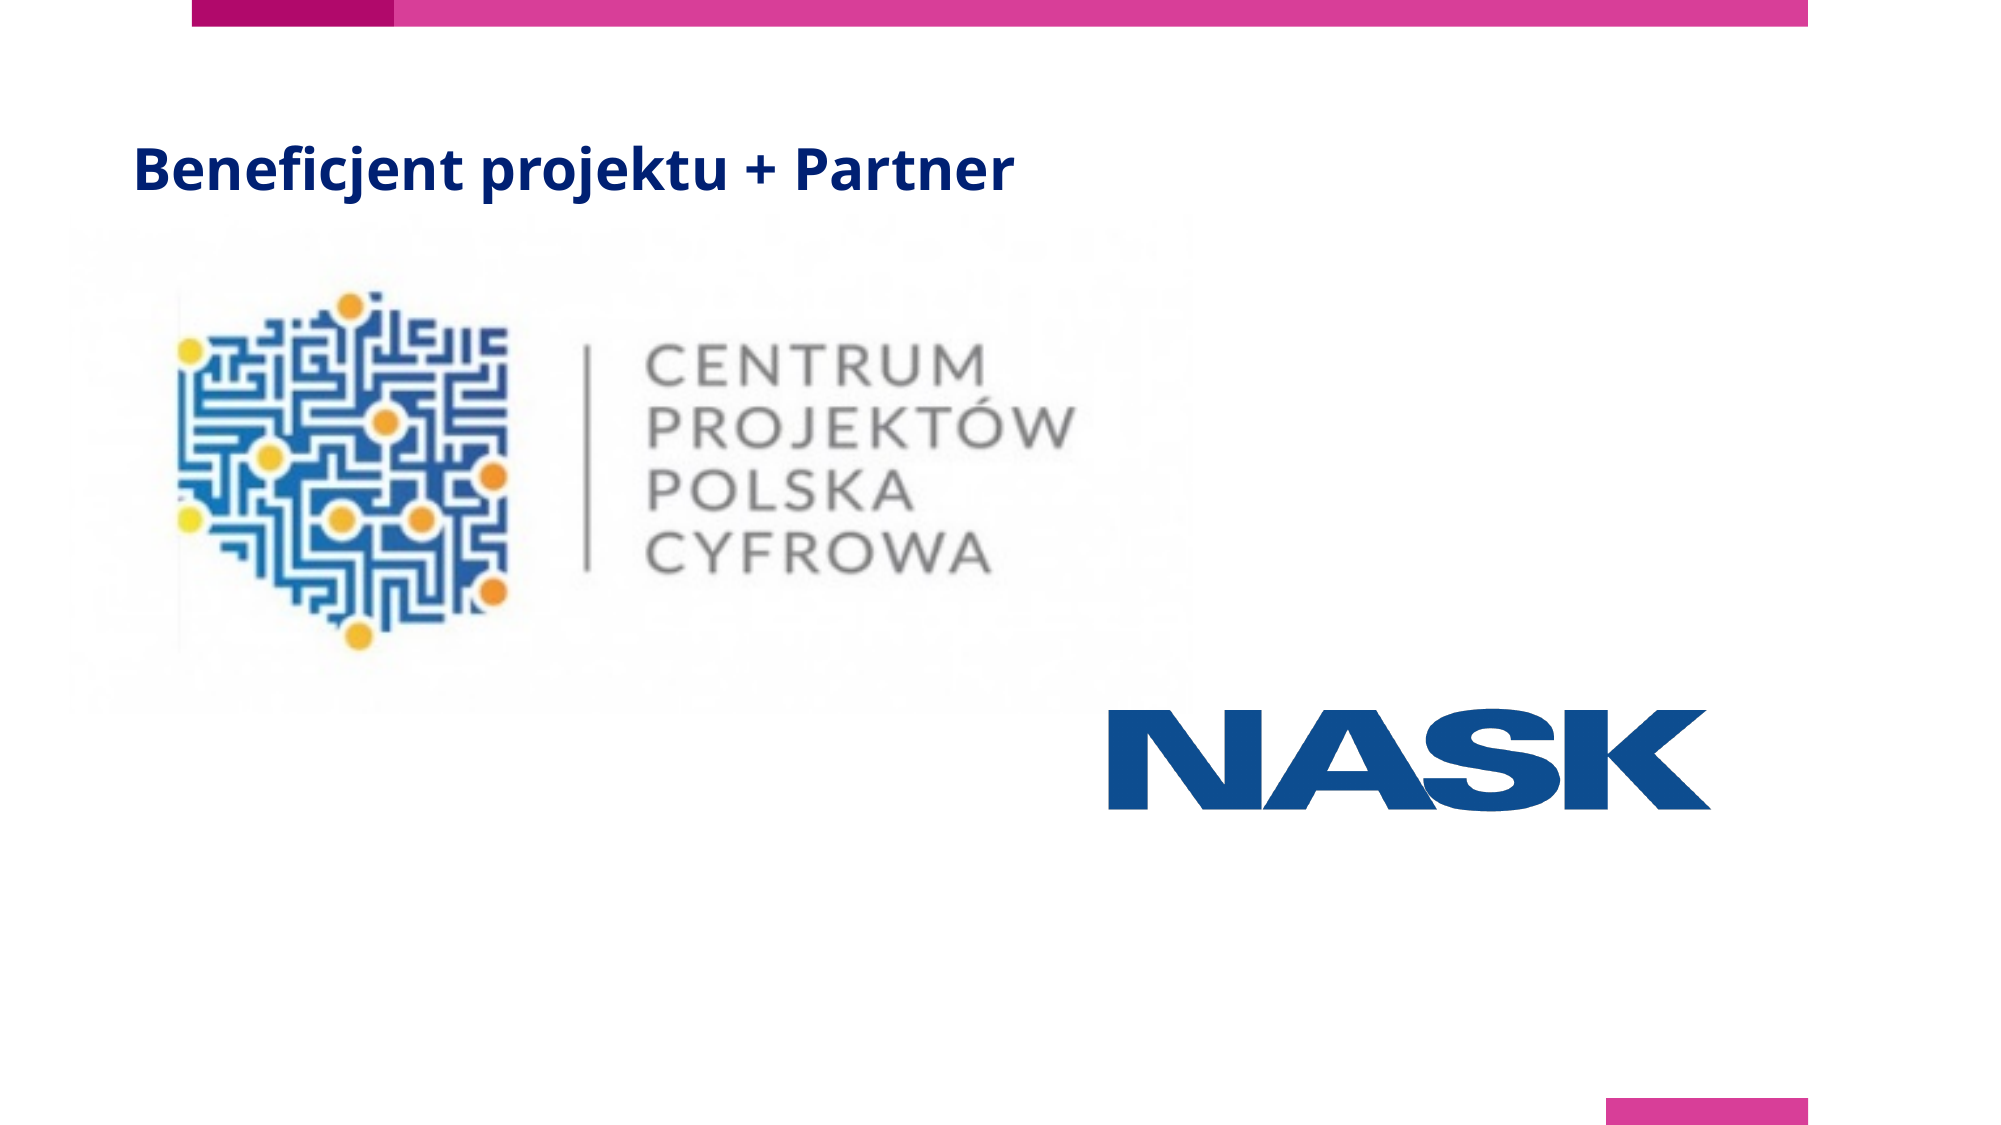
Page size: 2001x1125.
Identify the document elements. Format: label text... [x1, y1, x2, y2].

picture [69, 214, 1783, 924]
title Beneficjent projektu + Partner [132, 133, 1413, 295]
